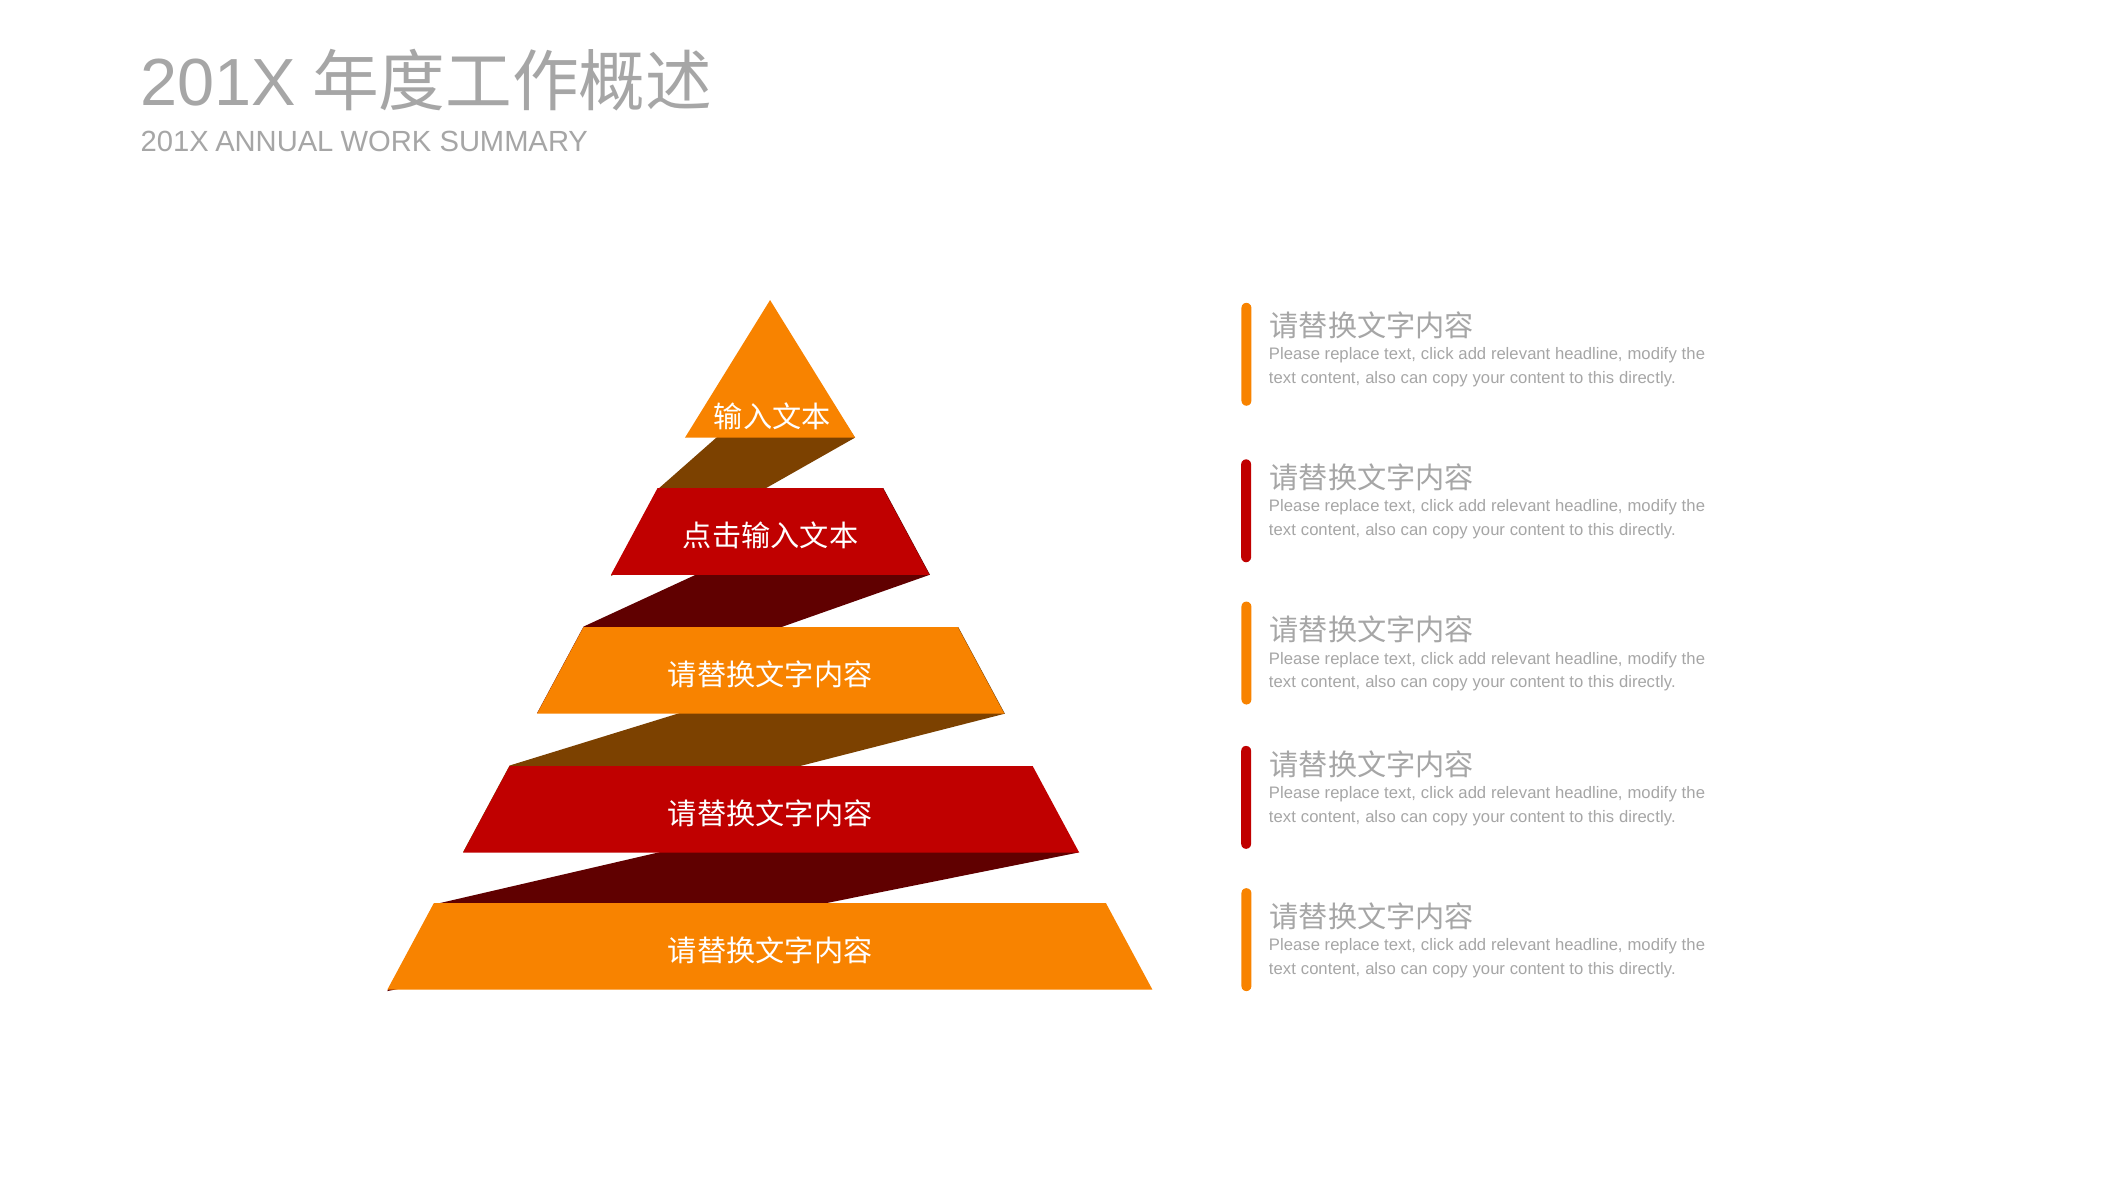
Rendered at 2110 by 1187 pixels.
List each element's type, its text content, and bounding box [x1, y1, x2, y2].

text_box [1240, 301, 1253, 407]
text_box 201X年度工作概述 [140, 38, 789, 119]
text_box 201X ANNUAL WORK SUMMARY [140, 122, 602, 158]
text_box [659, 448, 837, 488]
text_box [1268, 604, 1712, 690]
text_box [509, 714, 1004, 766]
text_box [440, 853, 1077, 903]
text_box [684, 300, 857, 448]
text_box [1240, 600, 1253, 706]
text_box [536, 627, 1005, 714]
text_box [1240, 458, 1253, 564]
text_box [463, 766, 1080, 853]
text_box [583, 575, 930, 627]
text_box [387, 903, 1153, 990]
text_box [1268, 891, 1712, 977]
text_box [1240, 886, 1253, 993]
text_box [610, 488, 930, 575]
text_box [1240, 744, 1253, 850]
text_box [1268, 452, 1712, 538]
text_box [1268, 738, 1712, 825]
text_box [1268, 300, 1712, 386]
